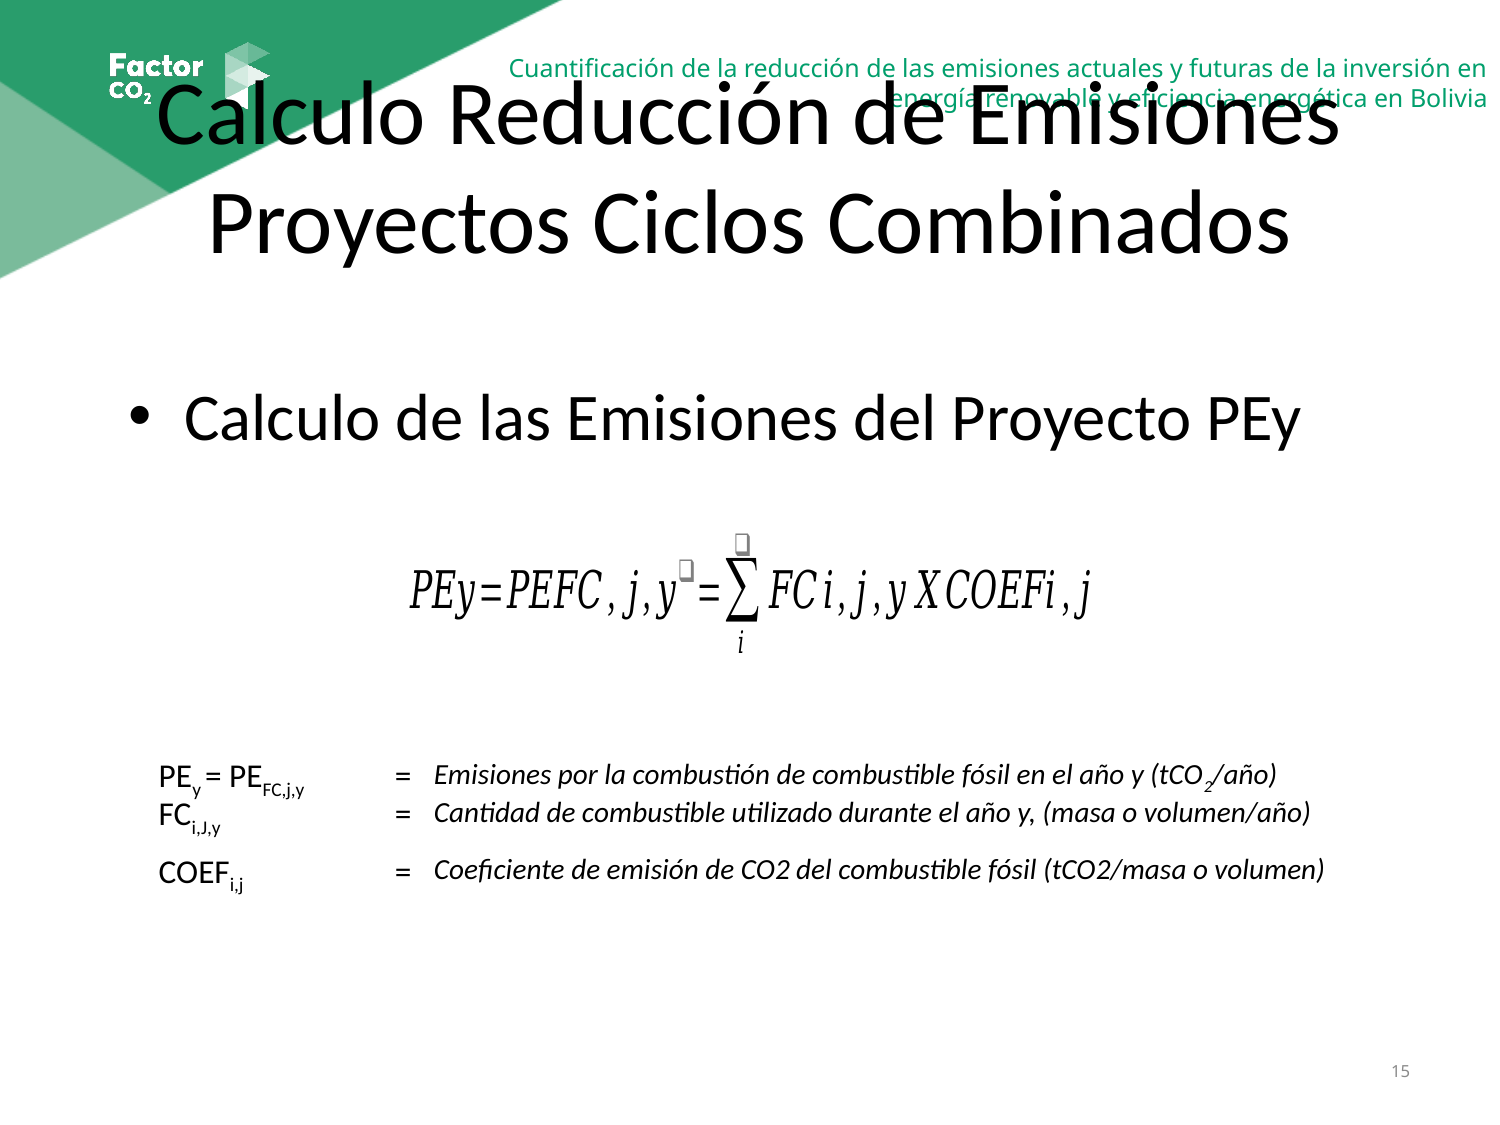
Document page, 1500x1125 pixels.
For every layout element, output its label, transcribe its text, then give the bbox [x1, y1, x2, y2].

table_header = [384, 763, 423, 801]
slide_number 15 [1074, 1042, 1425, 1103]
table_header PEy = PEFC,j,y [148, 763, 384, 801]
table_cell = [384, 801, 423, 858]
table_cell COEFi,j [148, 858, 384, 944]
table_cell FCi,J,y [148, 801, 384, 858]
picture [0, 0, 1500, 1125]
table_cell Cantidad de combustible utilizado durante el año y, (masa o volumen/año) [423, 801, 1472, 858]
list Calculo de las Emisiones del Proyecto PEy [113, 366, 1427, 454]
table_header Emisiones por la combustión de combustible fósil en el año y (tCO2/año) [423, 763, 1472, 801]
table_cell = [384, 858, 423, 944]
table_cell Coeficiente de emisión de CO2 del combustible fósil (tCO2/masa o volumen) [423, 858, 1472, 944]
title Calculo Reducción de Emisiones Proyectos Ciclos Combinados [75, 45, 1425, 233]
